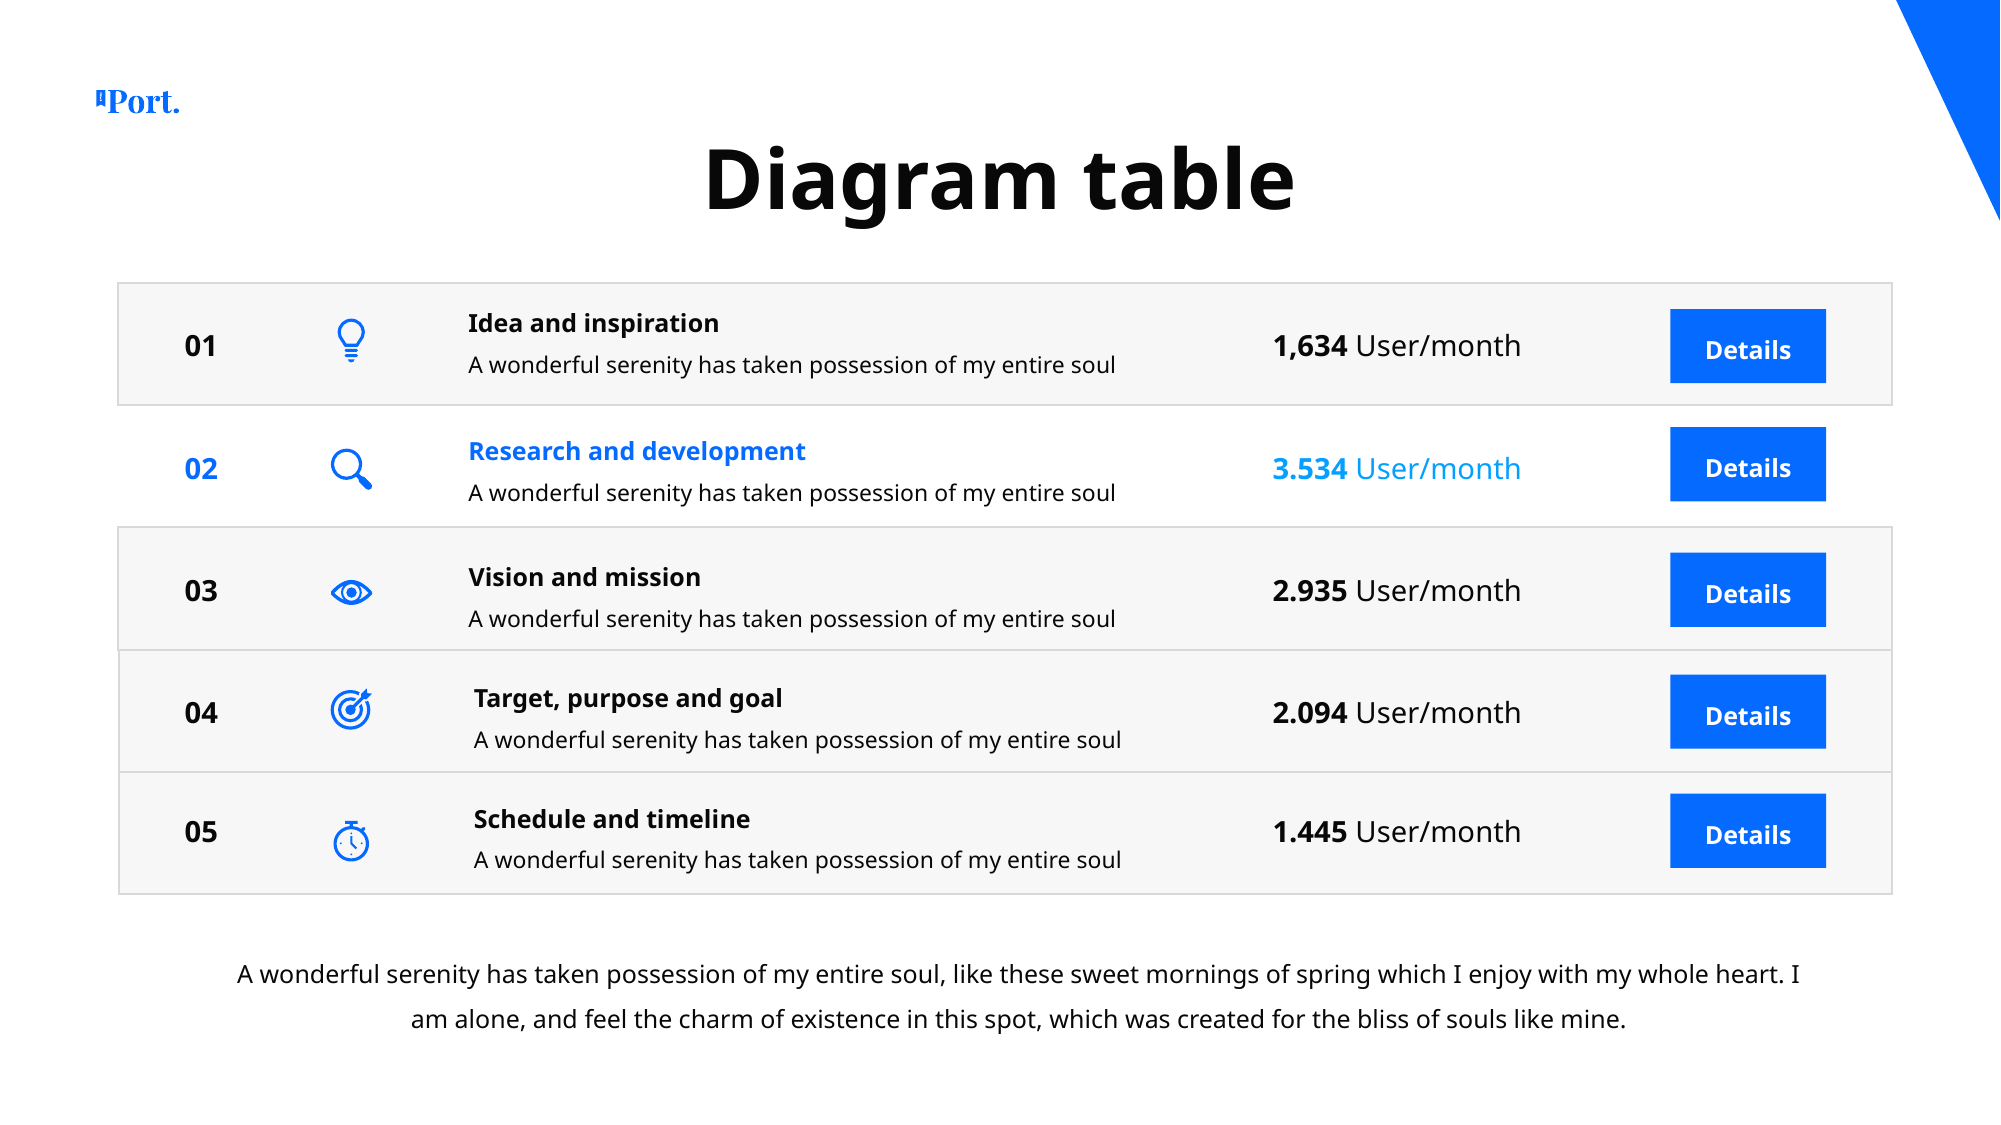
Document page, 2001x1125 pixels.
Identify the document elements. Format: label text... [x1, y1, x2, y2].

text_box 1,634 User/month [1257, 319, 1586, 370]
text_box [330, 688, 372, 730]
text_box 04 [164, 687, 239, 738]
text_box Target, purpose and goal [459, 660, 842, 721]
text_box Idea and inspiration [453, 284, 821, 345]
text_box 2.935 User/month [1257, 565, 1586, 616]
text_box Research and development [453, 413, 921, 474]
text_box A wonderful serenity has taken possession of my entire soul [453, 329, 1138, 385]
text_box 03 [164, 565, 239, 616]
text_box [118, 771, 1893, 895]
text_box [1669, 552, 1827, 628]
text_box [117, 282, 1893, 406]
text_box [337, 318, 365, 363]
text_box [1669, 793, 1827, 869]
text_box [330, 448, 373, 490]
text_box 01 [164, 319, 239, 370]
text_box A wonderful serenity has taken possession of my entire soul, like these sweet mornings of spring which I enjoy with my whole heart. I am alone, and feel the charm of existence in this spot, which was created for the bliss of souls like mine. [213, 936, 1827, 1041]
text_box [1669, 426, 1827, 502]
text_box [1669, 673, 1827, 750]
text_box Vision and mission [453, 539, 771, 599]
text_box Details [1679, 312, 1817, 373]
text_box Details [1679, 430, 1817, 491]
text_box [117, 526, 1893, 651]
text_box Schedule and timeline [459, 780, 879, 841]
text_box A wonderful serenity has taken possession of my entire soul [459, 825, 1144, 881]
text_box A wonderful serenity has taken possession of my entire soul [453, 583, 1138, 640]
text_box 3.534 User/month [1257, 443, 1586, 494]
text_box Details [1679, 678, 1817, 738]
text_box [118, 649, 1893, 771]
text_box 1.445 User/month [1257, 805, 1586, 856]
text_box 05 [164, 805, 239, 856]
text_box A wonderful serenity has taken possession of my entire soul [459, 704, 1144, 761]
text_box 02 [164, 443, 239, 494]
list Diagram table [513, 118, 1487, 234]
text_box Details [1679, 797, 1817, 857]
text_box [1669, 308, 1827, 384]
text_box A wonderful serenity has taken possession of my entire soul [453, 457, 1138, 514]
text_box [330, 579, 372, 605]
text_box Details [1679, 556, 1817, 616]
text_box 2.094 User/month [1257, 687, 1586, 738]
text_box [333, 820, 370, 861]
